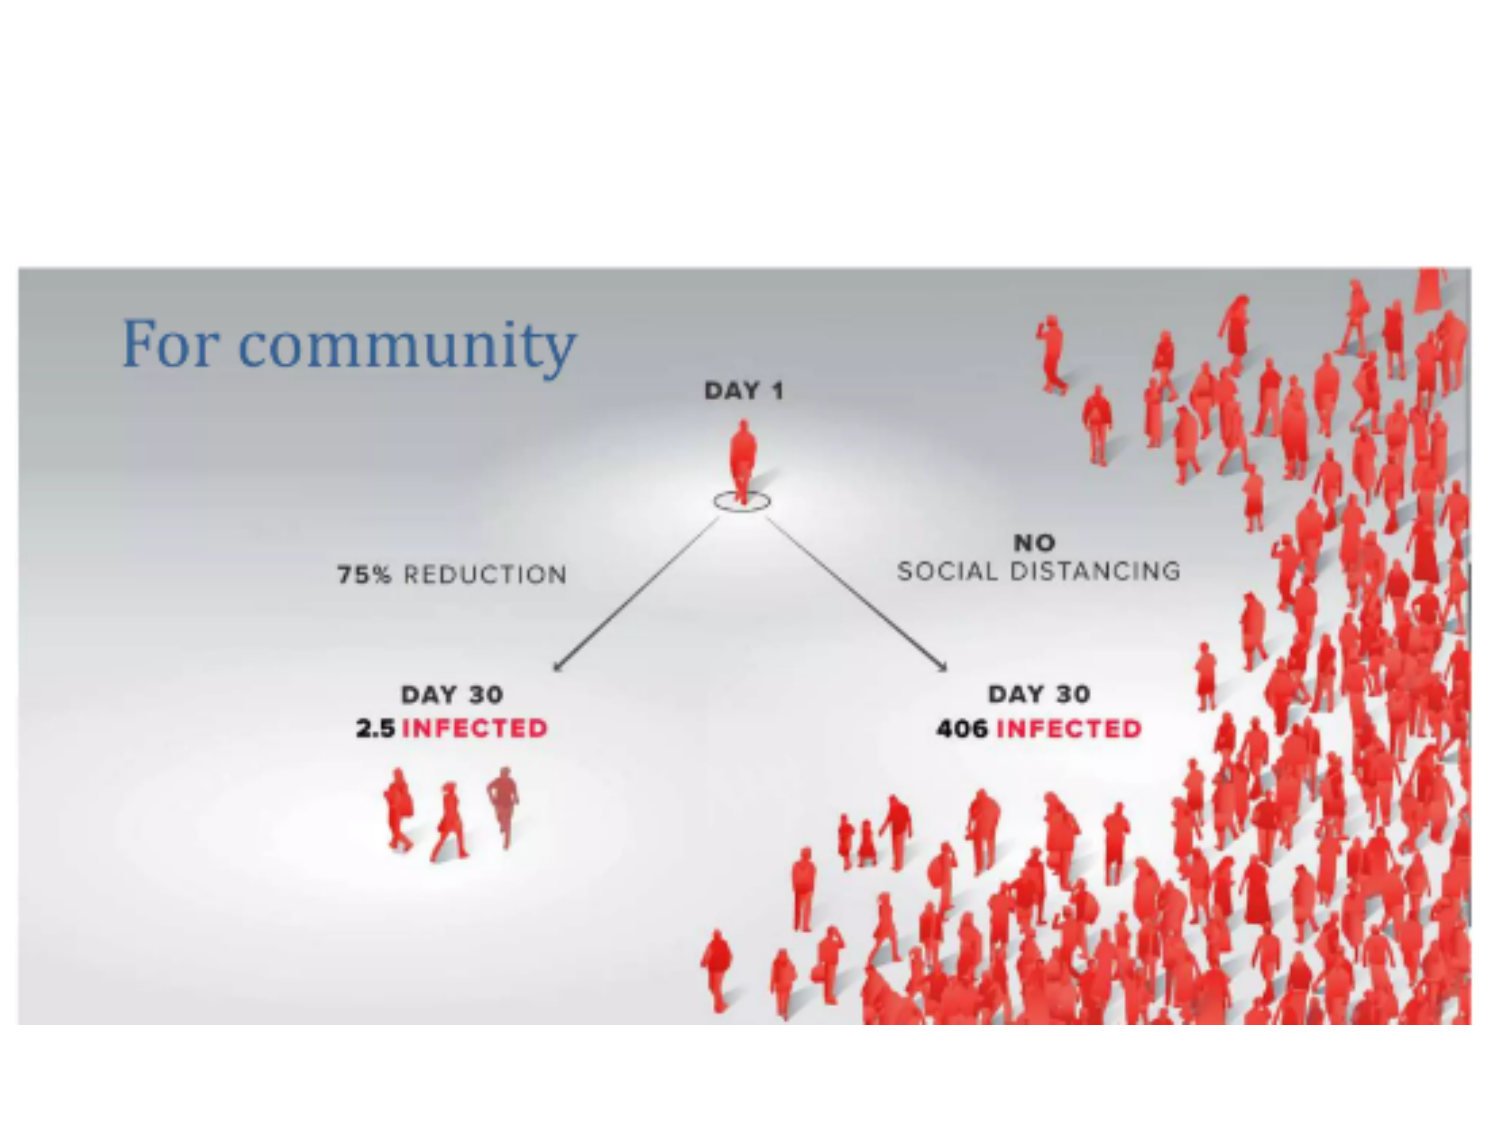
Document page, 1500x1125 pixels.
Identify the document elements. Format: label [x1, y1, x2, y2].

picture [14, 262, 1476, 1026]
